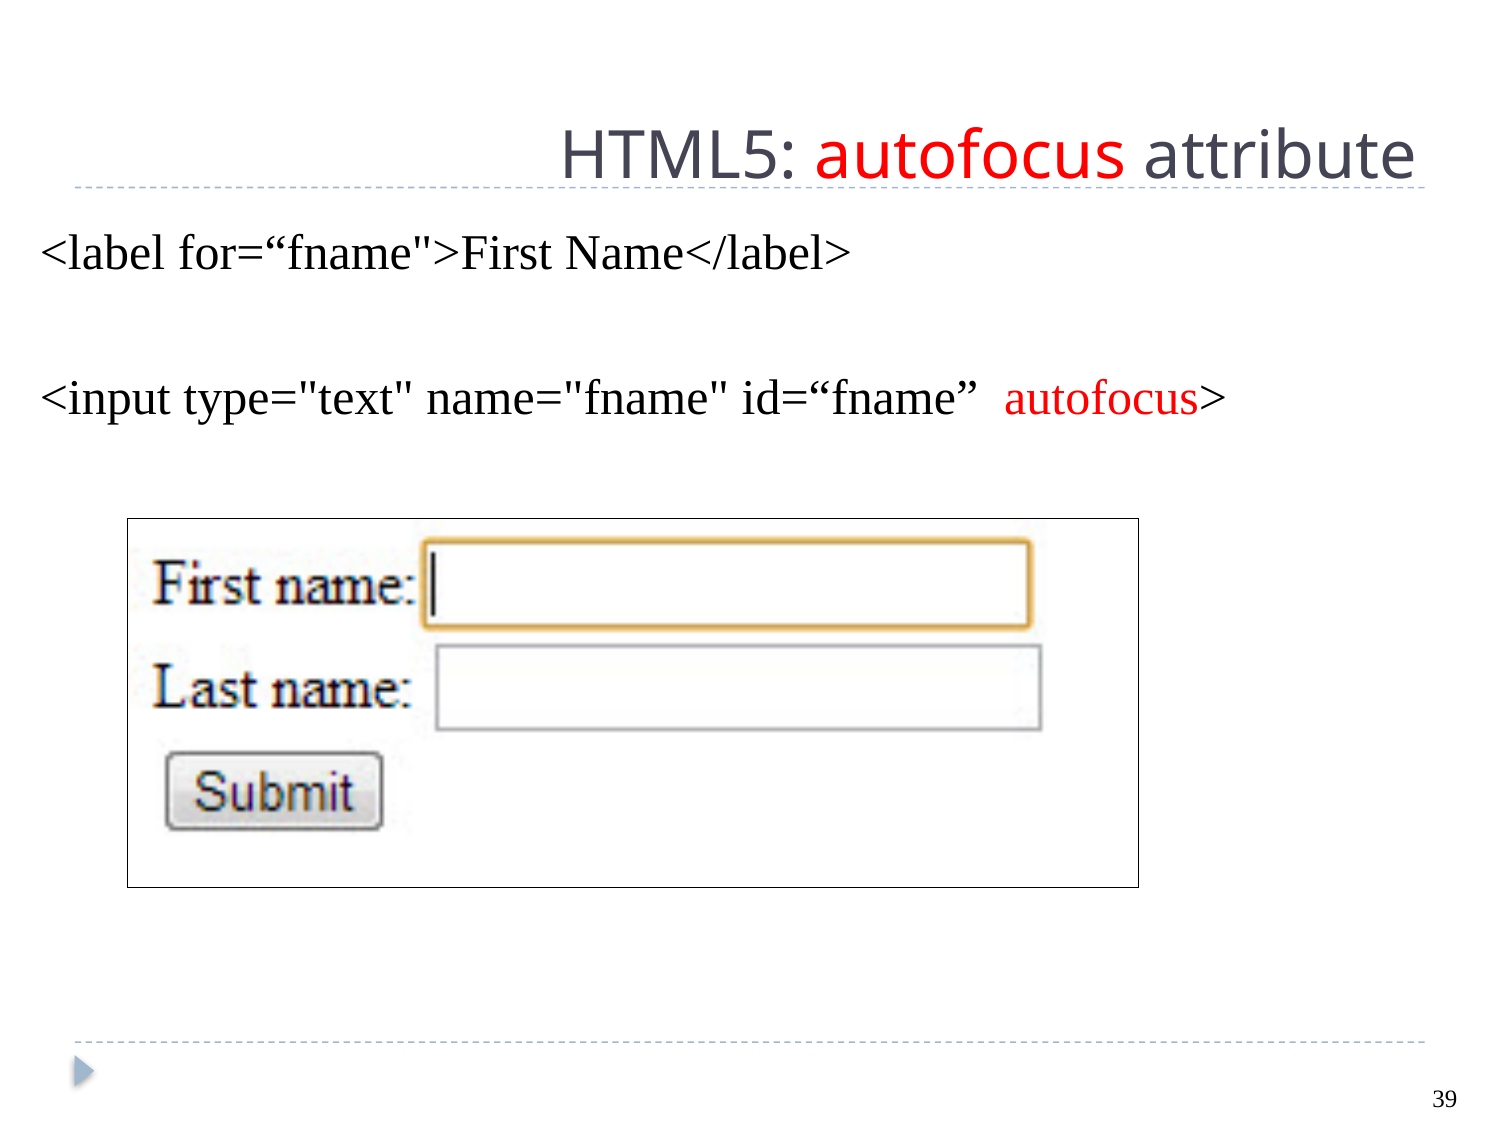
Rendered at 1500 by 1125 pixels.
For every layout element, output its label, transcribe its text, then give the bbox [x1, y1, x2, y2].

slide_number 39 [1417, 1075, 1500, 1125]
title HTML5: autofocus attribute [157, 11, 1433, 200]
picture [127, 518, 1139, 888]
list <label for=“fname">First Name</label> <input type="text" name="fname" id=“fname” autofocus> [24, 212, 1463, 750]
